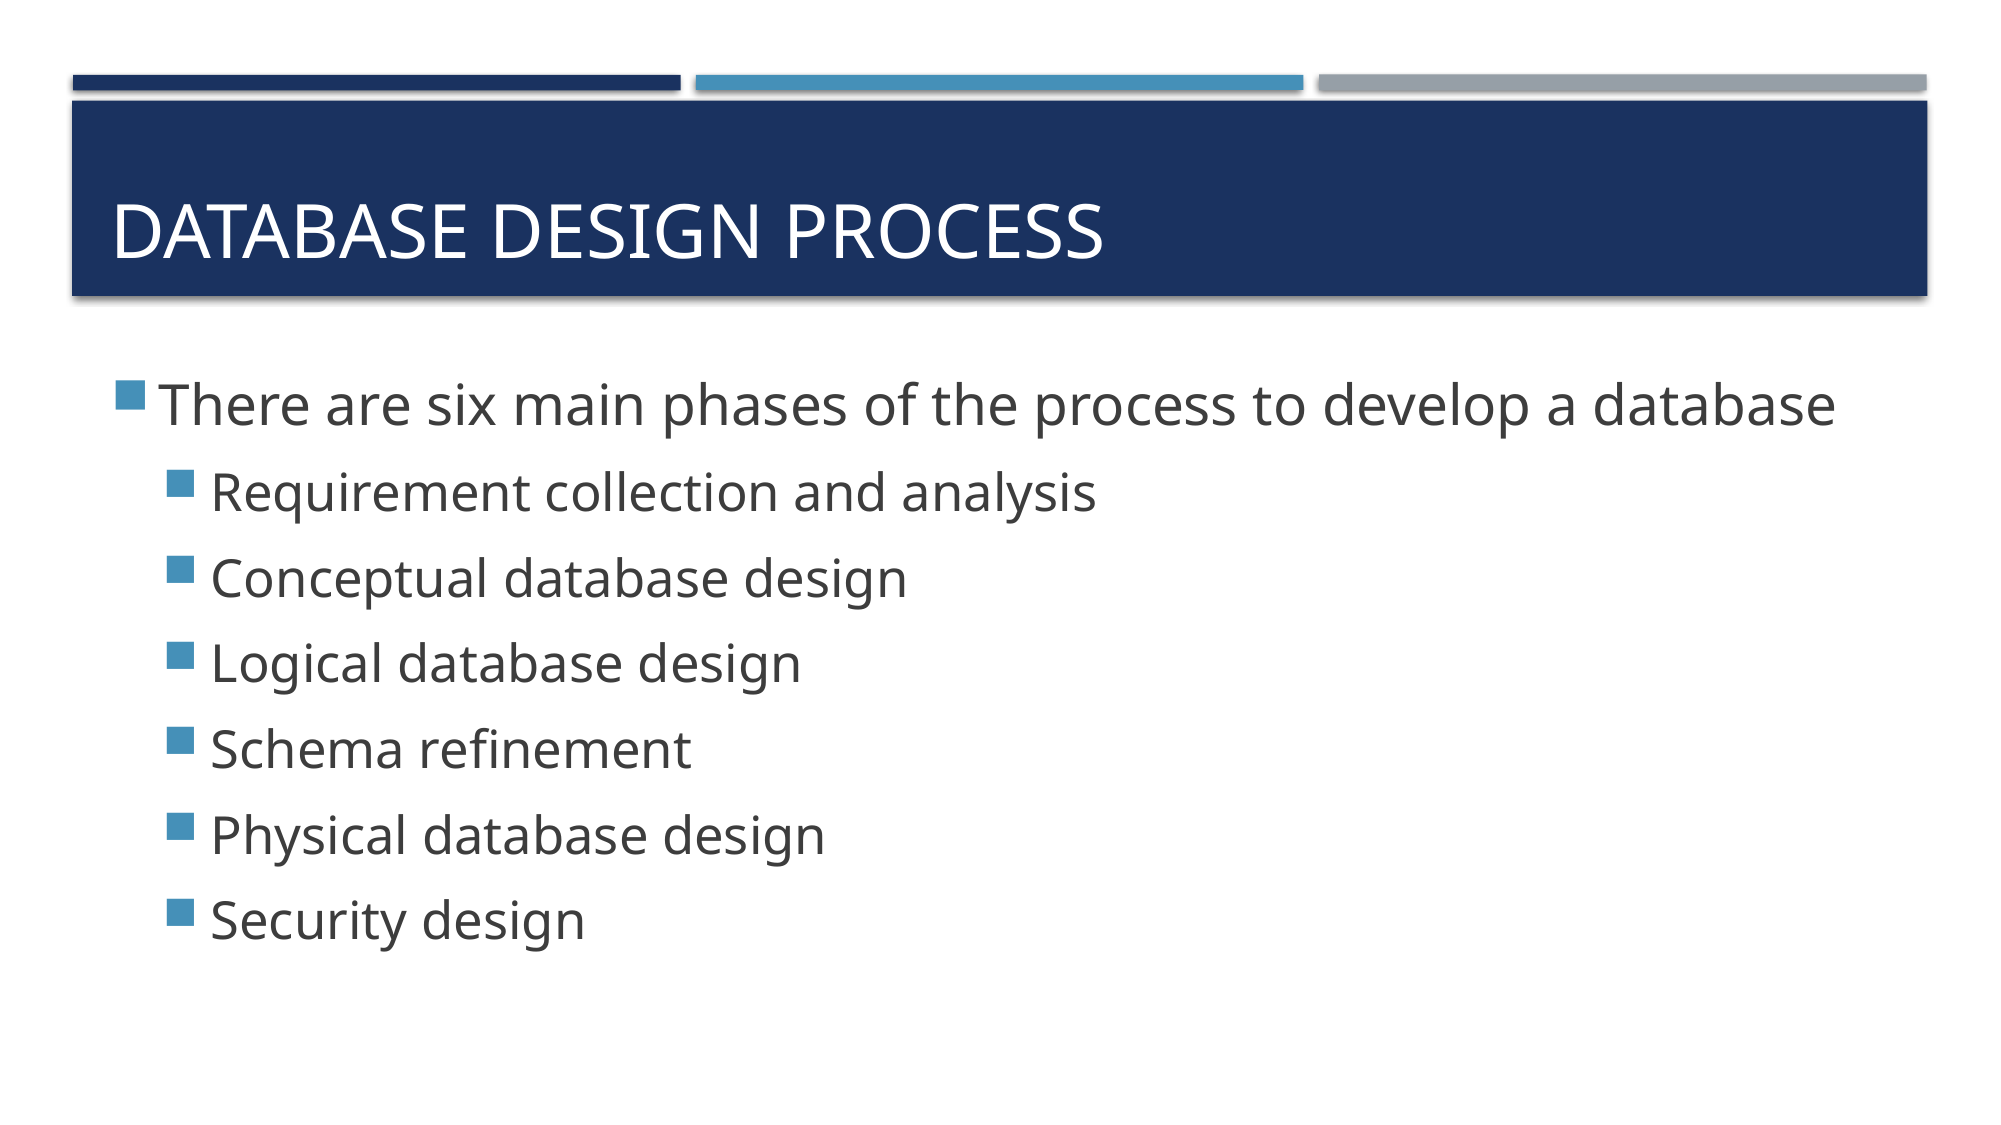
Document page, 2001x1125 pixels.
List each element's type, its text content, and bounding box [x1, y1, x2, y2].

list There are six main phases of the process to develop a database Requirement collection and analysis Conceptual database design Logical database design Schema refinement Physical database design Security design [95, 357, 1905, 962]
title Database design process [95, 115, 1905, 282]
